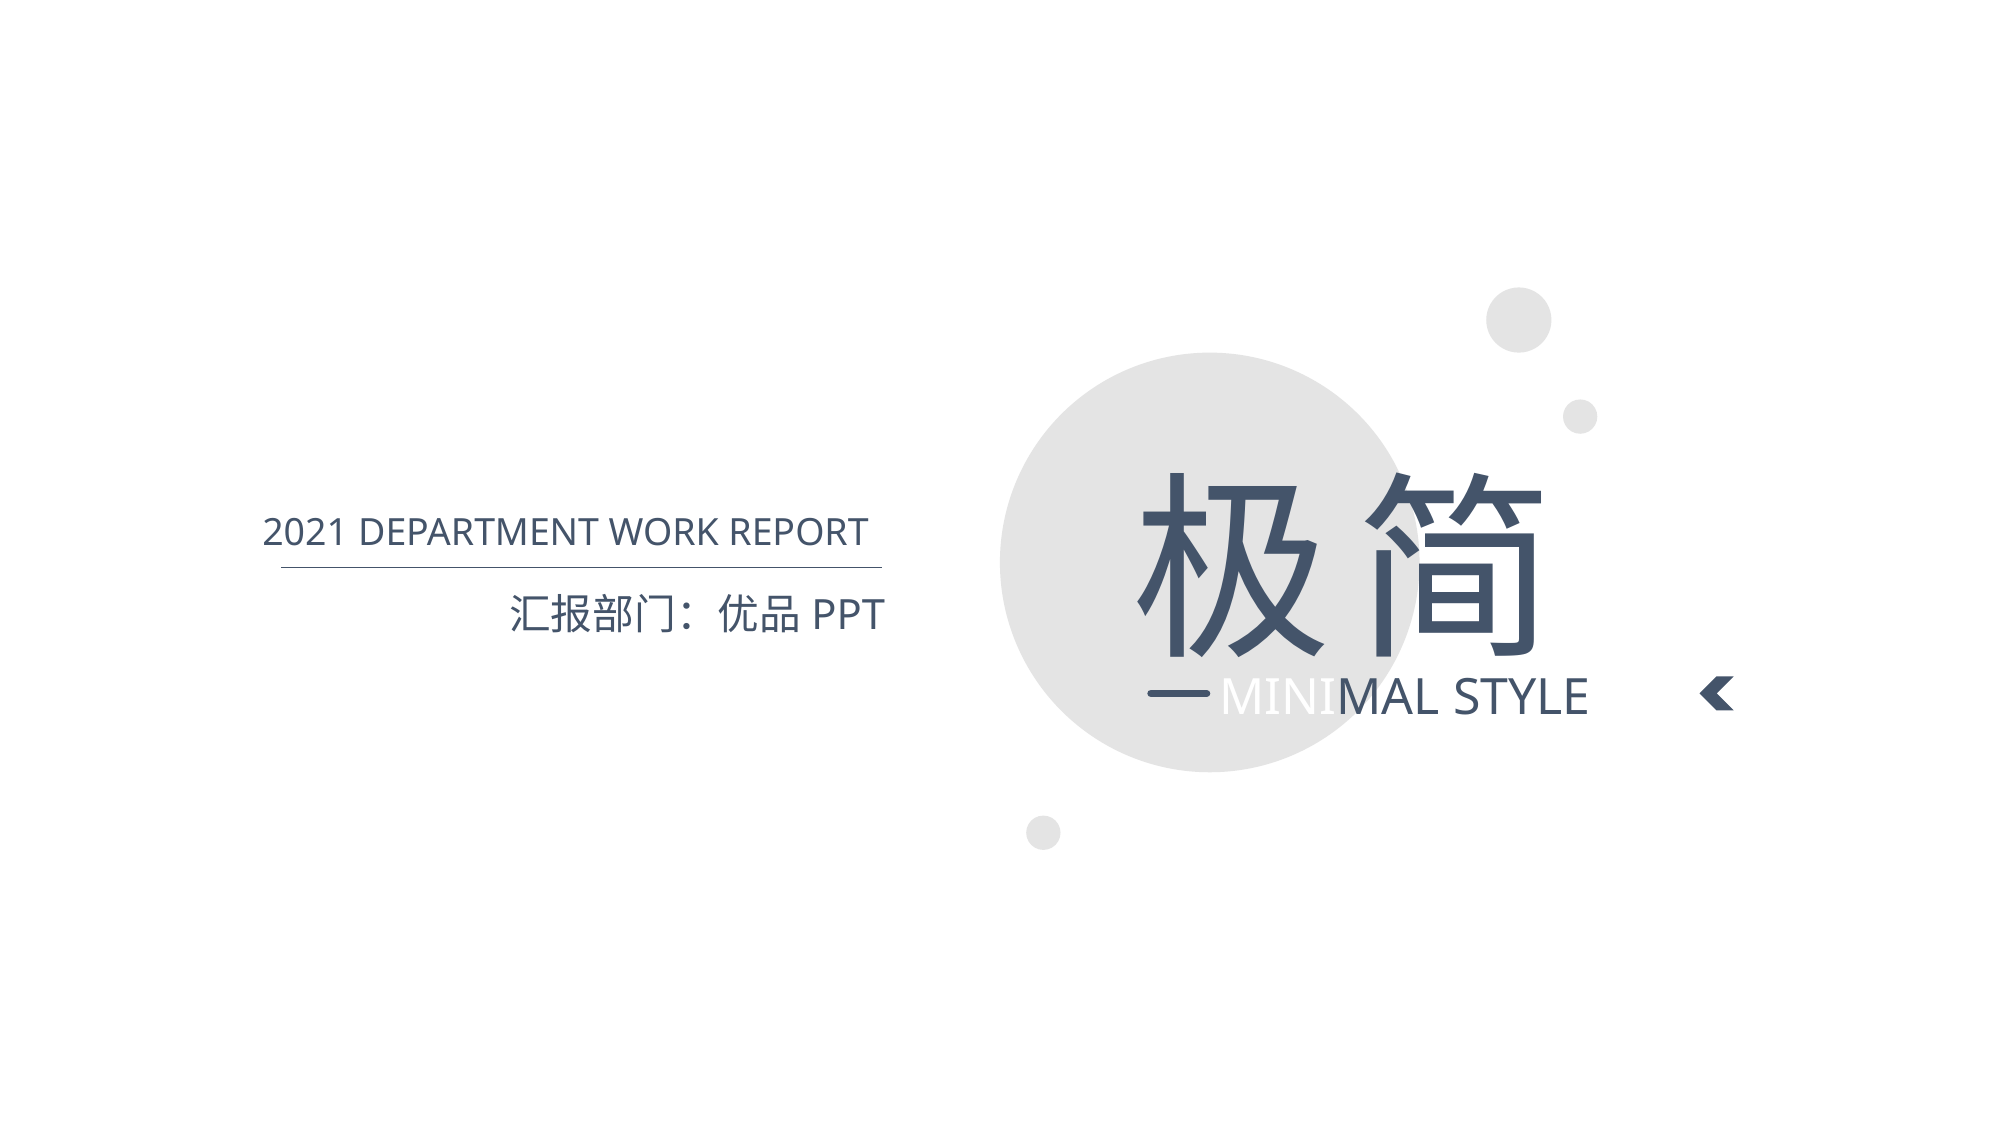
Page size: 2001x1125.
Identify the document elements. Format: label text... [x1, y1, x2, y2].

text_box [1485, 286, 1553, 354]
text_box [1561, 398, 1599, 435]
text_box [1698, 675, 1737, 712]
text_box 简 [1340, 433, 1571, 657]
text_box 极 [1116, 433, 1340, 689]
text_box [1025, 814, 1062, 851]
text_box 2021 DEPARTMENT WORK REPORT [247, 500, 884, 561]
text_box 汇报部门：优品PPT [366, 580, 900, 646]
text_box [998, 351, 1377, 774]
text_box MINIMAL STYLE [1204, 657, 1695, 732]
